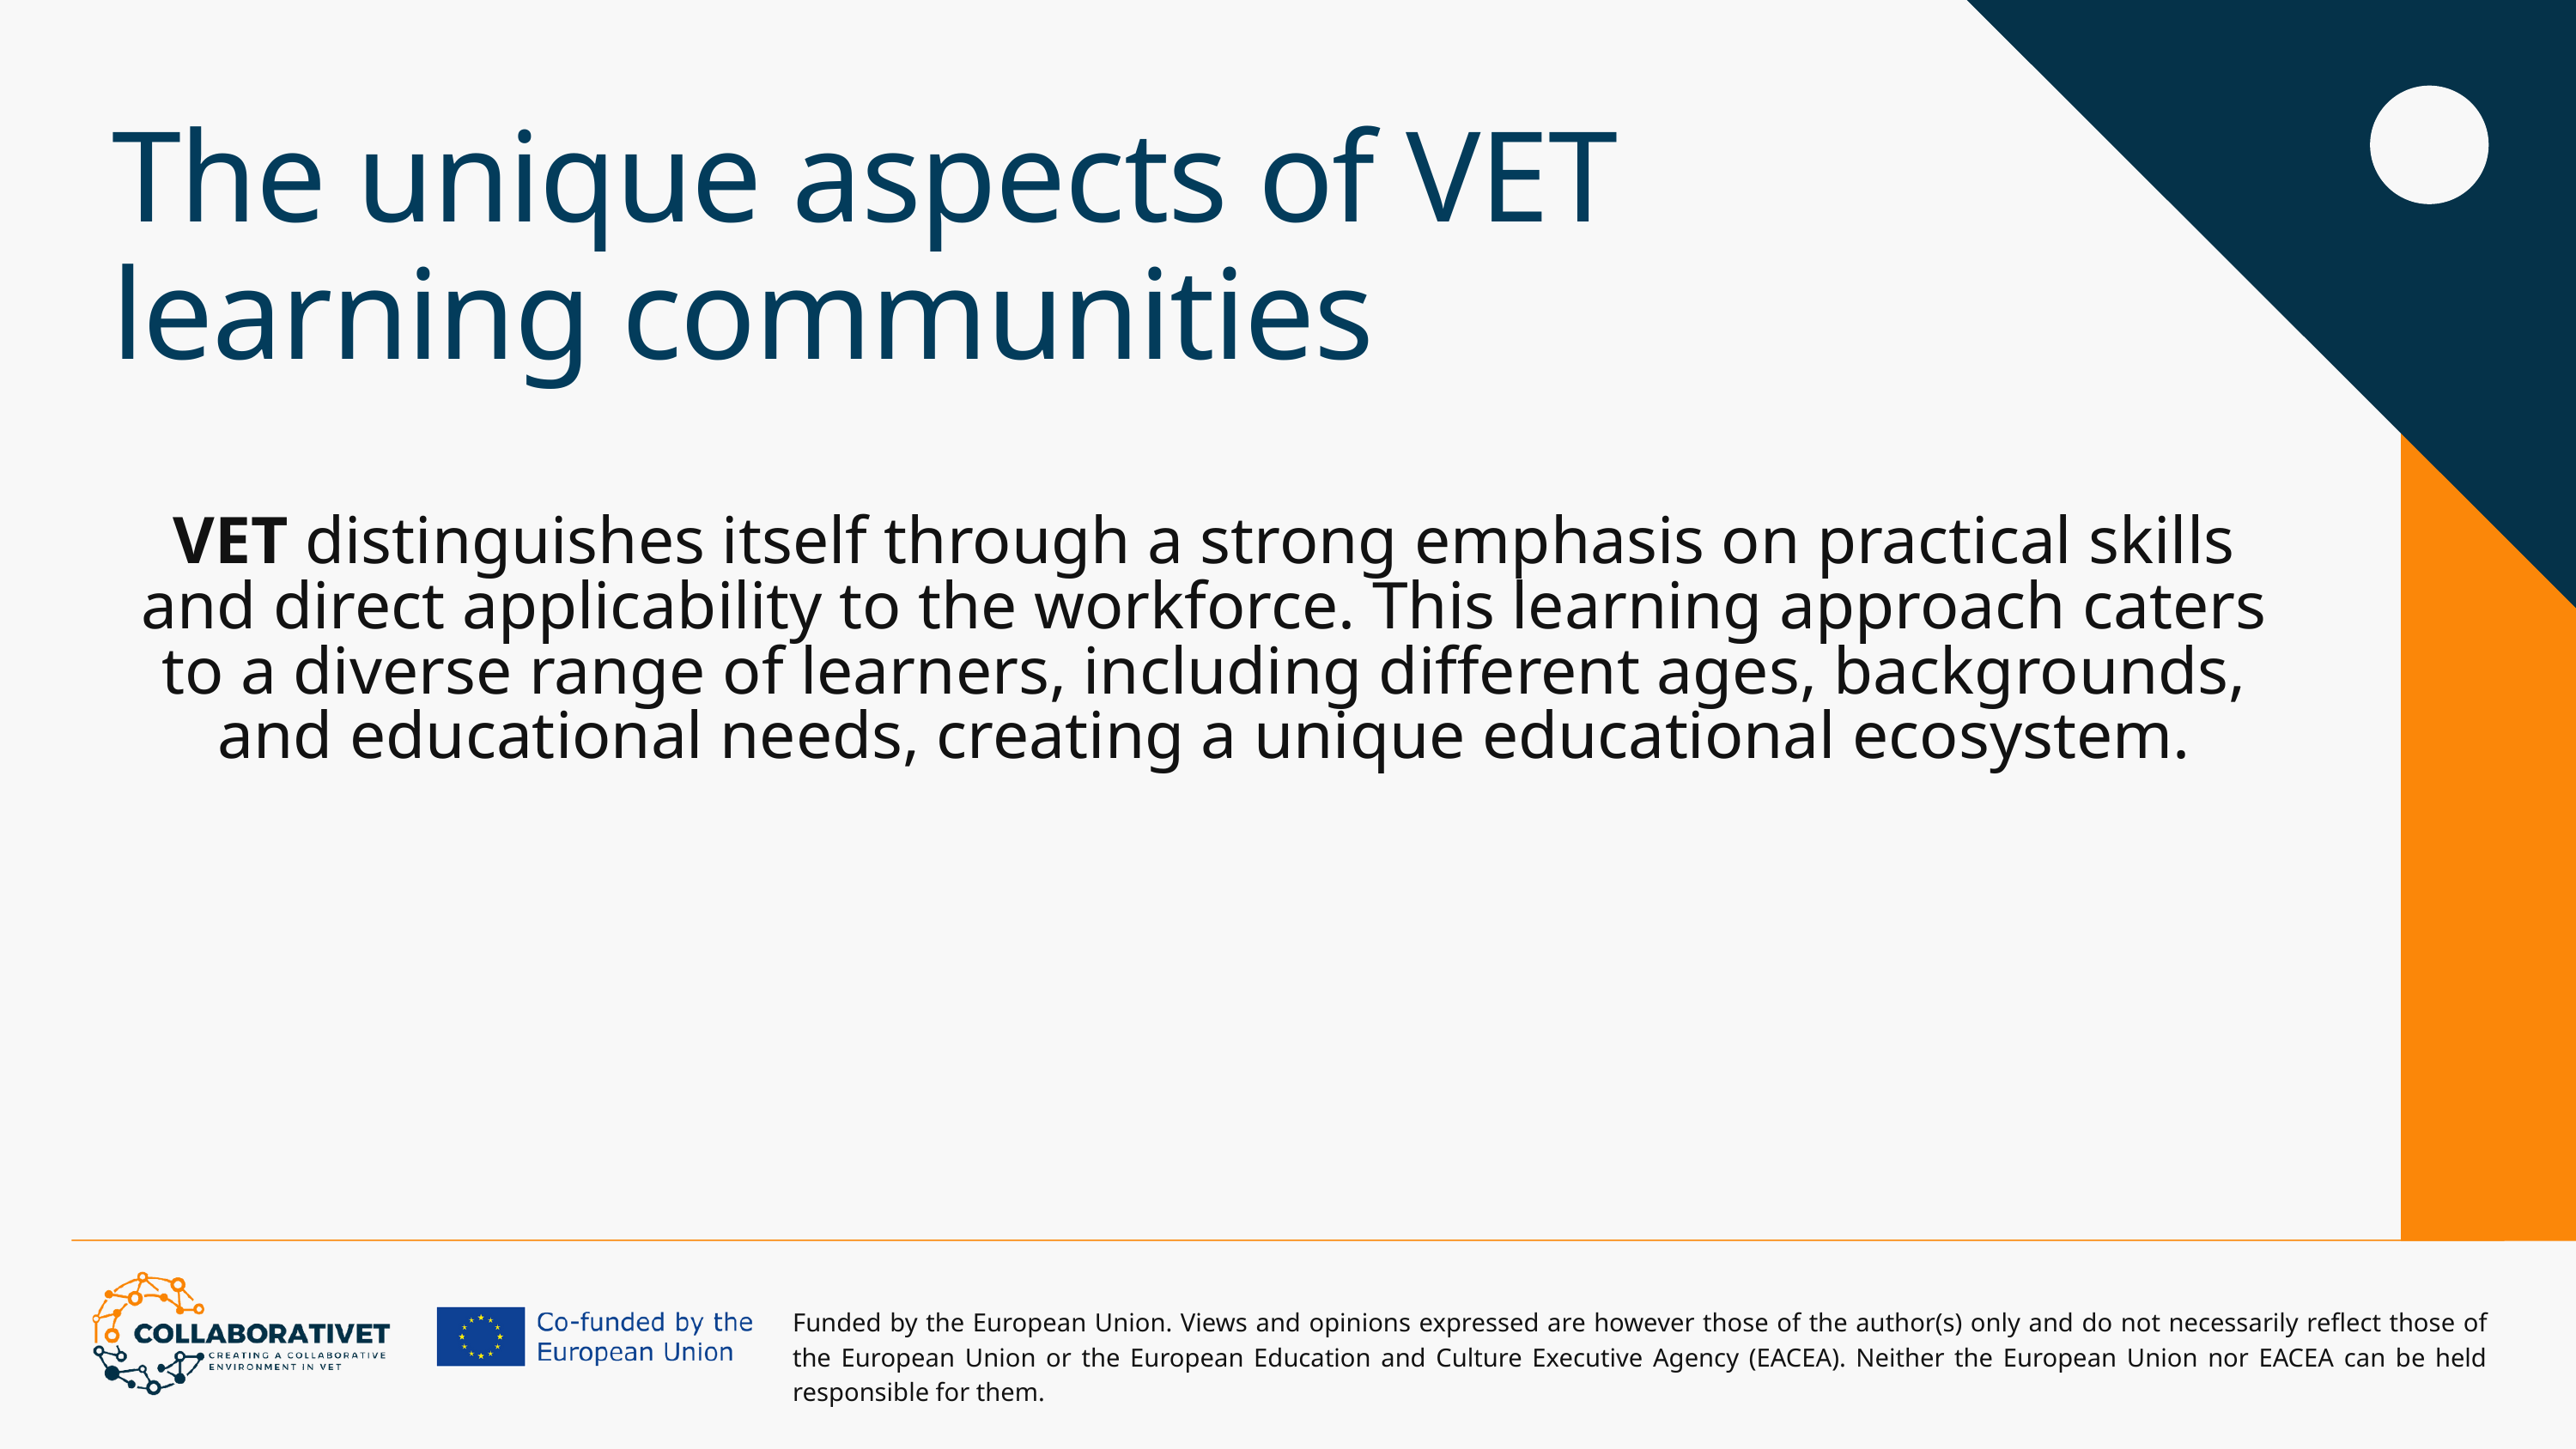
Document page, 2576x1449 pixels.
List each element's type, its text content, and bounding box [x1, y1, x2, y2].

text_box Funded by the European Union. Views and opinions expressed are however those of the author(s) only and do not necessarily reflect those of the European Union or the European Education and Culture Executive Agency (EACEA). Neither the European Union nor EACEA can be held responsible for them. [793, 1301, 2489, 1407]
text_box [416, 1287, 782, 1386]
text_box VET distinguishes itself through a strong emphasis on practical skills and direct applicability to the workforce. This learning approach caters to a diverse range of learners, including different ages, backgrounds, and educational needs, creating a unique educational ecosystem. [115, 511, 2294, 773]
text_box [2401, 615, 2576, 1241]
text_box [78, 1179, 408, 1240]
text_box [1966, 0, 2576, 609]
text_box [2369, 85, 2489, 205]
text_box The unique aspects of VET learning communities [112, 109, 1828, 385]
text_box [78, 1241, 408, 1449]
